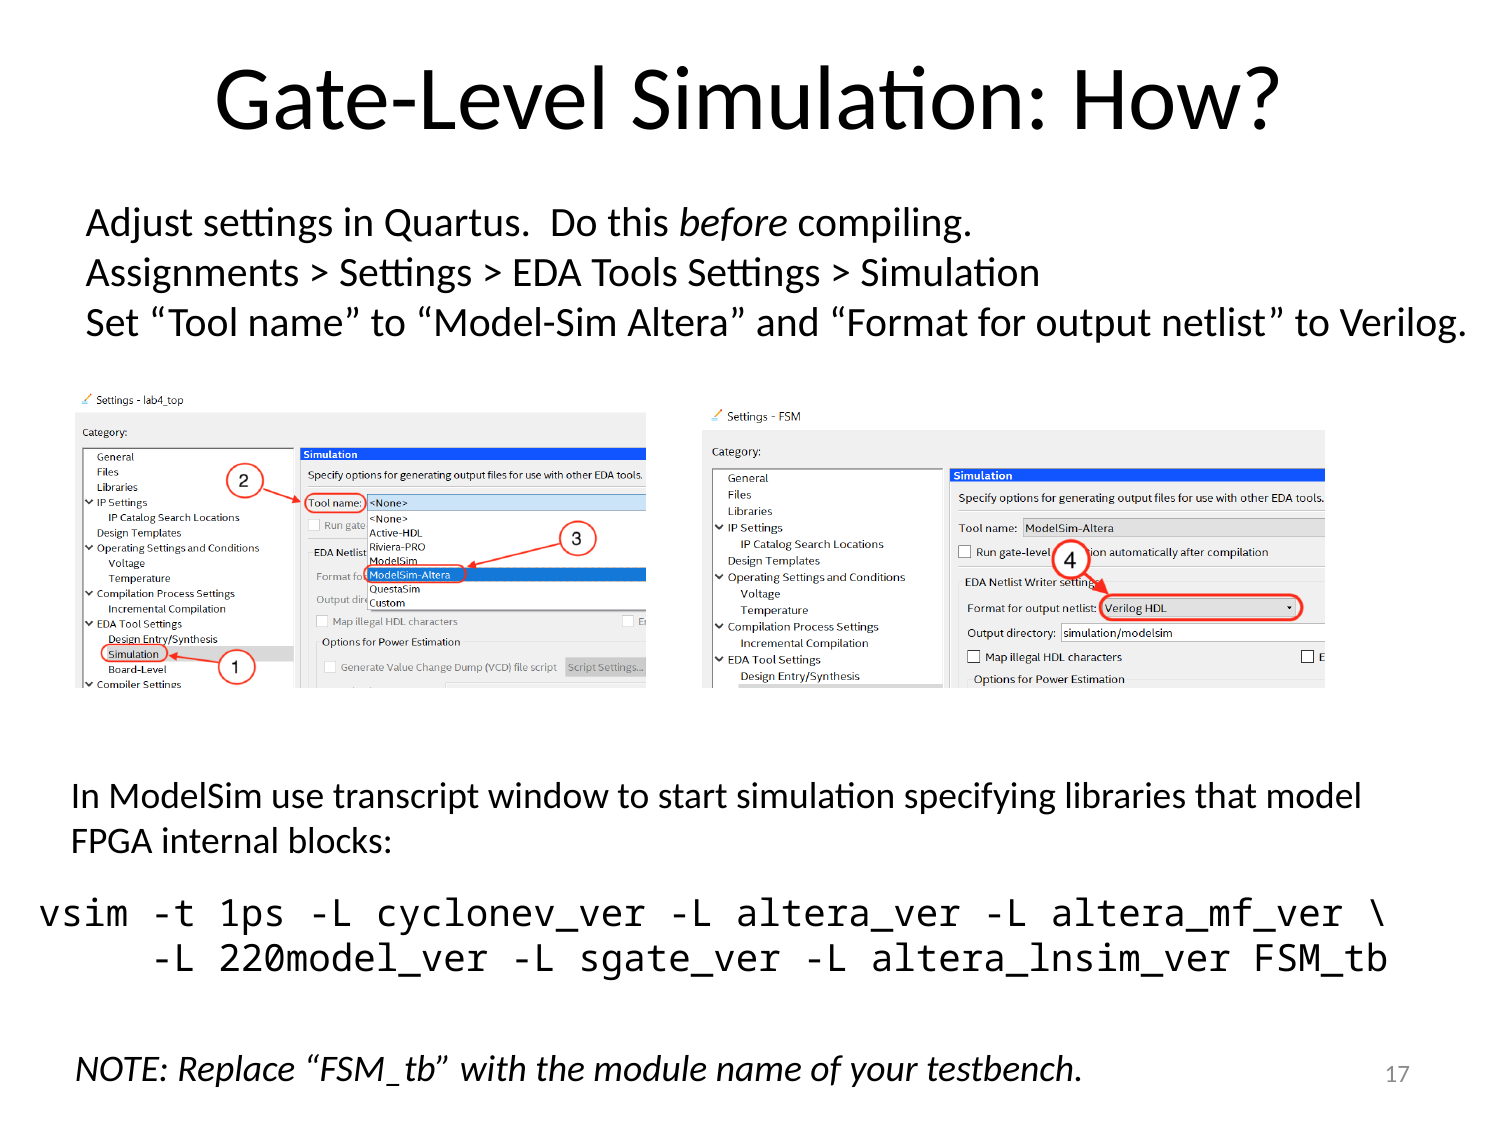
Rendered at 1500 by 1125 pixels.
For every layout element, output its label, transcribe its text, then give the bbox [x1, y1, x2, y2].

picture [74, 390, 646, 688]
text_box vsim -t 1ps -L cyclonev_ver -L altera_ver -L altera_mf_ver \ -L 220model_ver -L sgate_ver -L altera_lnsim_ver FSM_tb [23, 881, 1404, 987]
picture [702, 402, 1325, 688]
text_box In ModelSim use transcript window to start simulation specifying libraries that model FPGA internal blocks: [56, 764, 1388, 869]
title Gate-Level Simulation: How? [75, 0, 1425, 137]
slide_number 17 [1074, 1042, 1425, 1103]
text_box NOTE: Replace “FSM_tb” with the module name of your testbench. [59, 1036, 1100, 1097]
text_box Adjust settings in Quartus. Do this before compiling. Assignments > Settings > EDA Tools Settings > Simulation Set “Tool name” to “Model-Sim Altera” and “Format for output netlist” to Verilog. [70, 137, 1484, 353]
